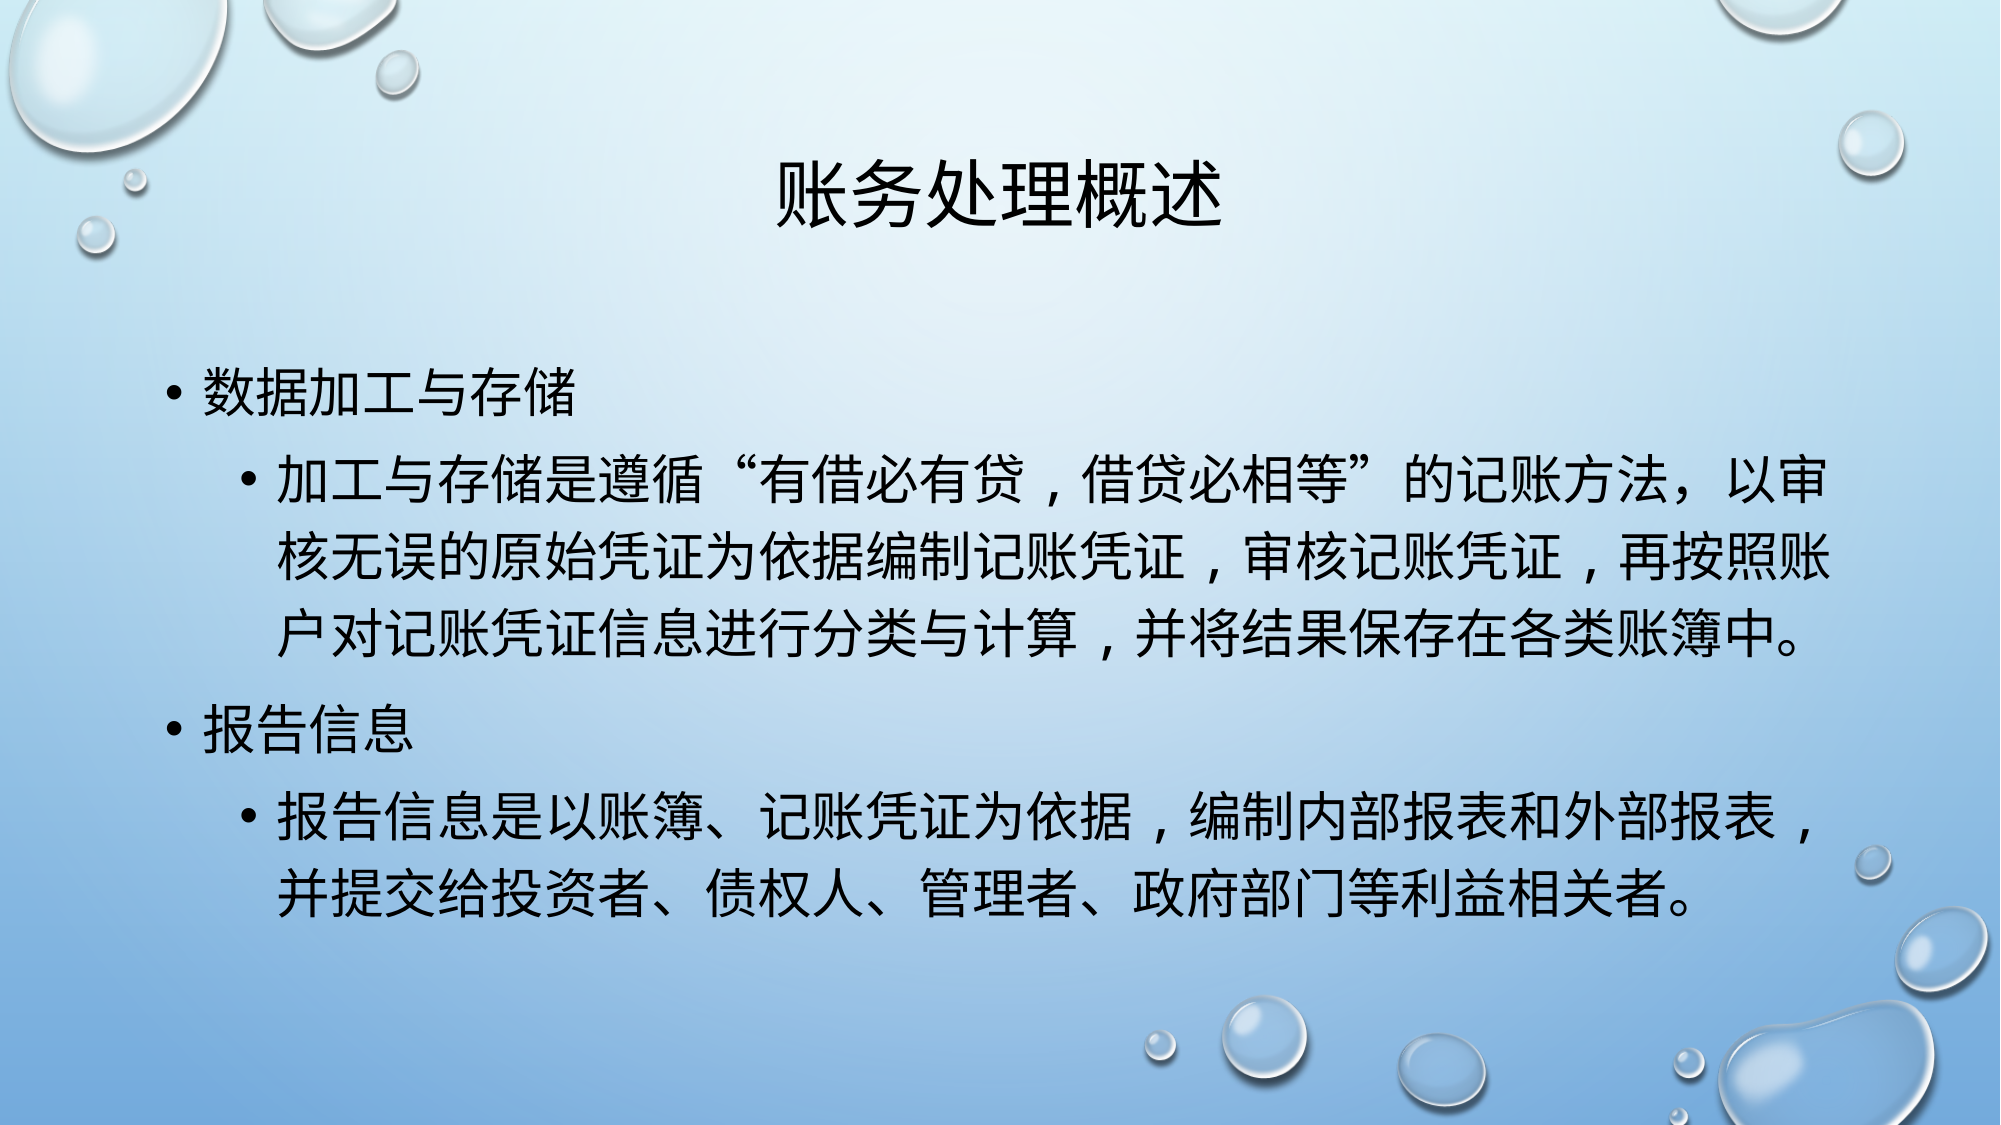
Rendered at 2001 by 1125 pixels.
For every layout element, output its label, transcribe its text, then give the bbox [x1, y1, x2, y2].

title 账务处理概述 [149, 67, 1851, 329]
picture [0, 0, 2000, 1125]
list 数据加工与存储 加工与存储是遵循“有借必有贷,借贷必相等”的记账方法，以审核无误的原始凭证为依据编制记账凭证,审核记账凭证,再按照账户对记账凭证信息进行分类与计算,并将结果保存在各类账簿中。 报告信息 报告信息是以账簿、记账凭证为依据,编制内部报表和外部报表,并提交给投资者、债权人、管理者、政府部门等利益相关者。 [149, 339, 1850, 966]
